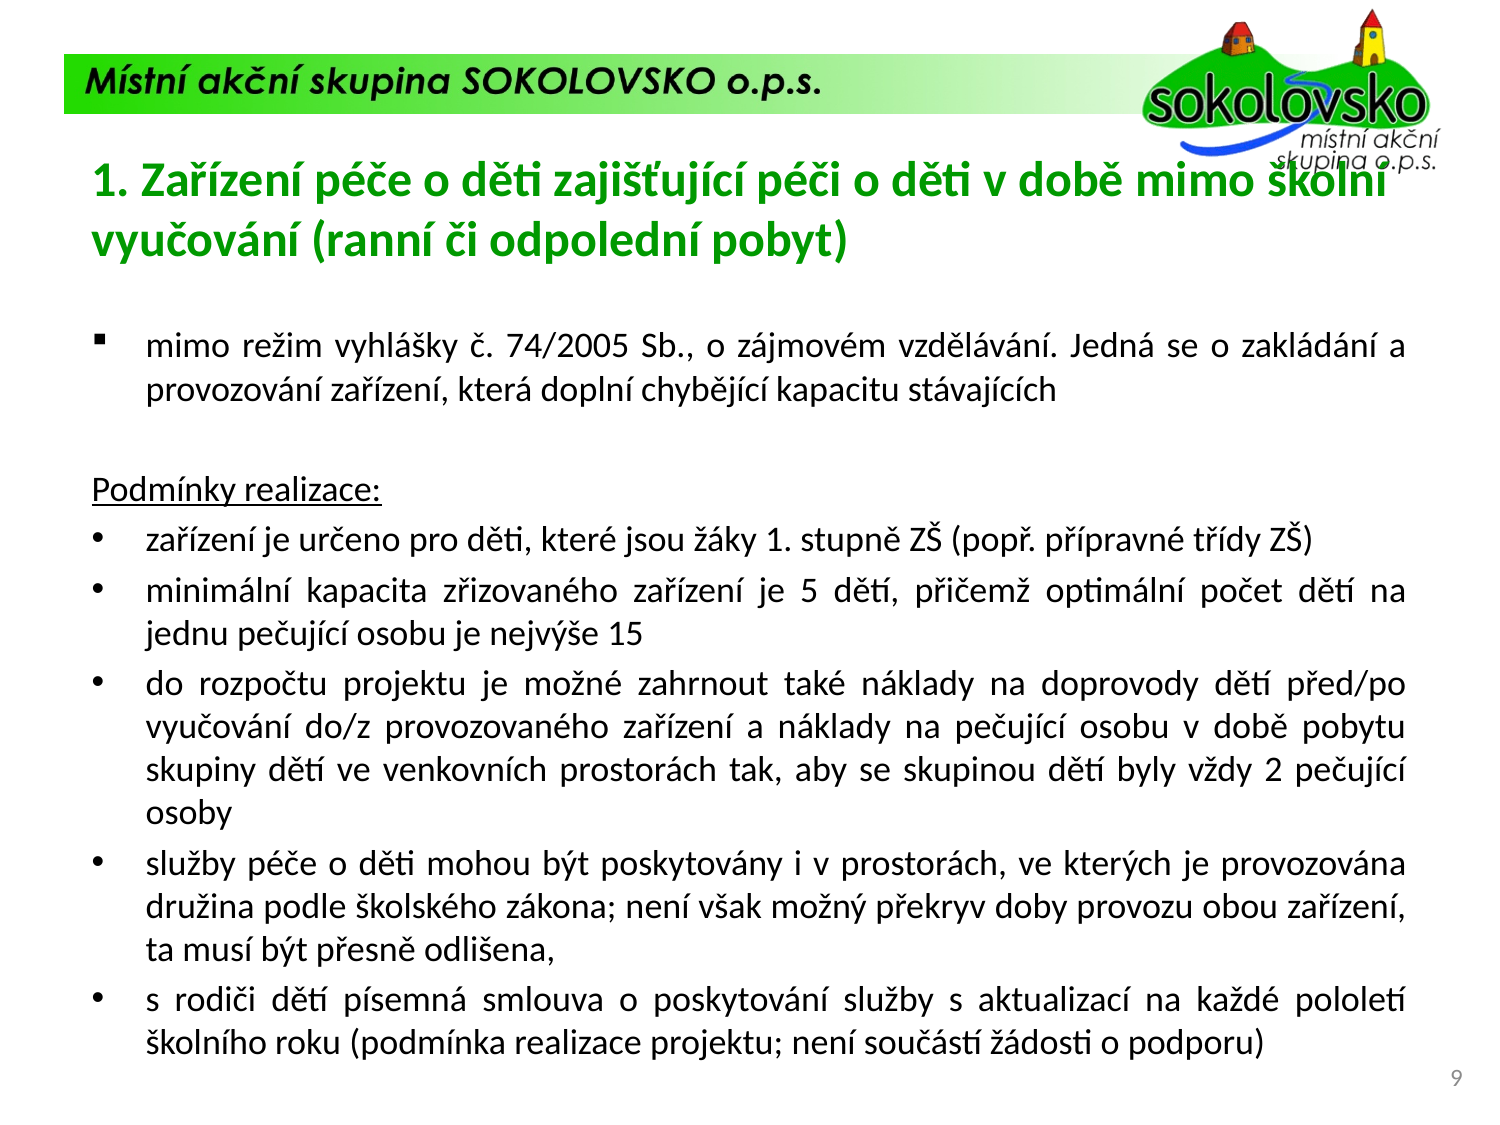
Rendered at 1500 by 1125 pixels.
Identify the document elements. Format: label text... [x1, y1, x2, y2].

slide_number 9 [1128, 1046, 1478, 1107]
picture [64, 0, 1455, 197]
title 1. Zařízení péče o děti zajišťující péči o děti v době mimo školní vyučování (ranní či odpolední pobyt) [76, 158, 1431, 315]
list mimo režim vyhlášky č. 74/2005 Sb., o zájmovém vzdělávání. Jedná se o zakládání a provozování zařízení, která doplní chybějící kapacitu stávajících Podmínky realizace: zařízení je určeno pro děti, které jsou žáky 1. stupně ZŠ (popř. přípravné třídy ZŠ) minimální kapacita zřizovaného zařízení je 5 dětí, přičemž optimální počet dětí na jednu pečující osobu je nejvýše 15 do rozpočtu projektu je možné zahrnout také náklady na doprovody dětí před/po vyučování do/z provozovaného zařízení a náklady na pečující osobu v době pobytu skupiny dětí ve venkovních prostorách tak, aby se skupinou dětí byly vždy 2 pečující osoby služby péče o děti mohou být poskytovány i v prostorách, ve kterých je provozována družina podle školského zákona; není však možný překryv doby provozu obou zařízení, ta musí být přesně odlišena, s rodiči dětí písemná smlouva o poskytování služby s aktualizací na každé pololetí školního roku (podmínka realizace projektu; není součástí žádosti o podporu) [76, 314, 1424, 1107]
